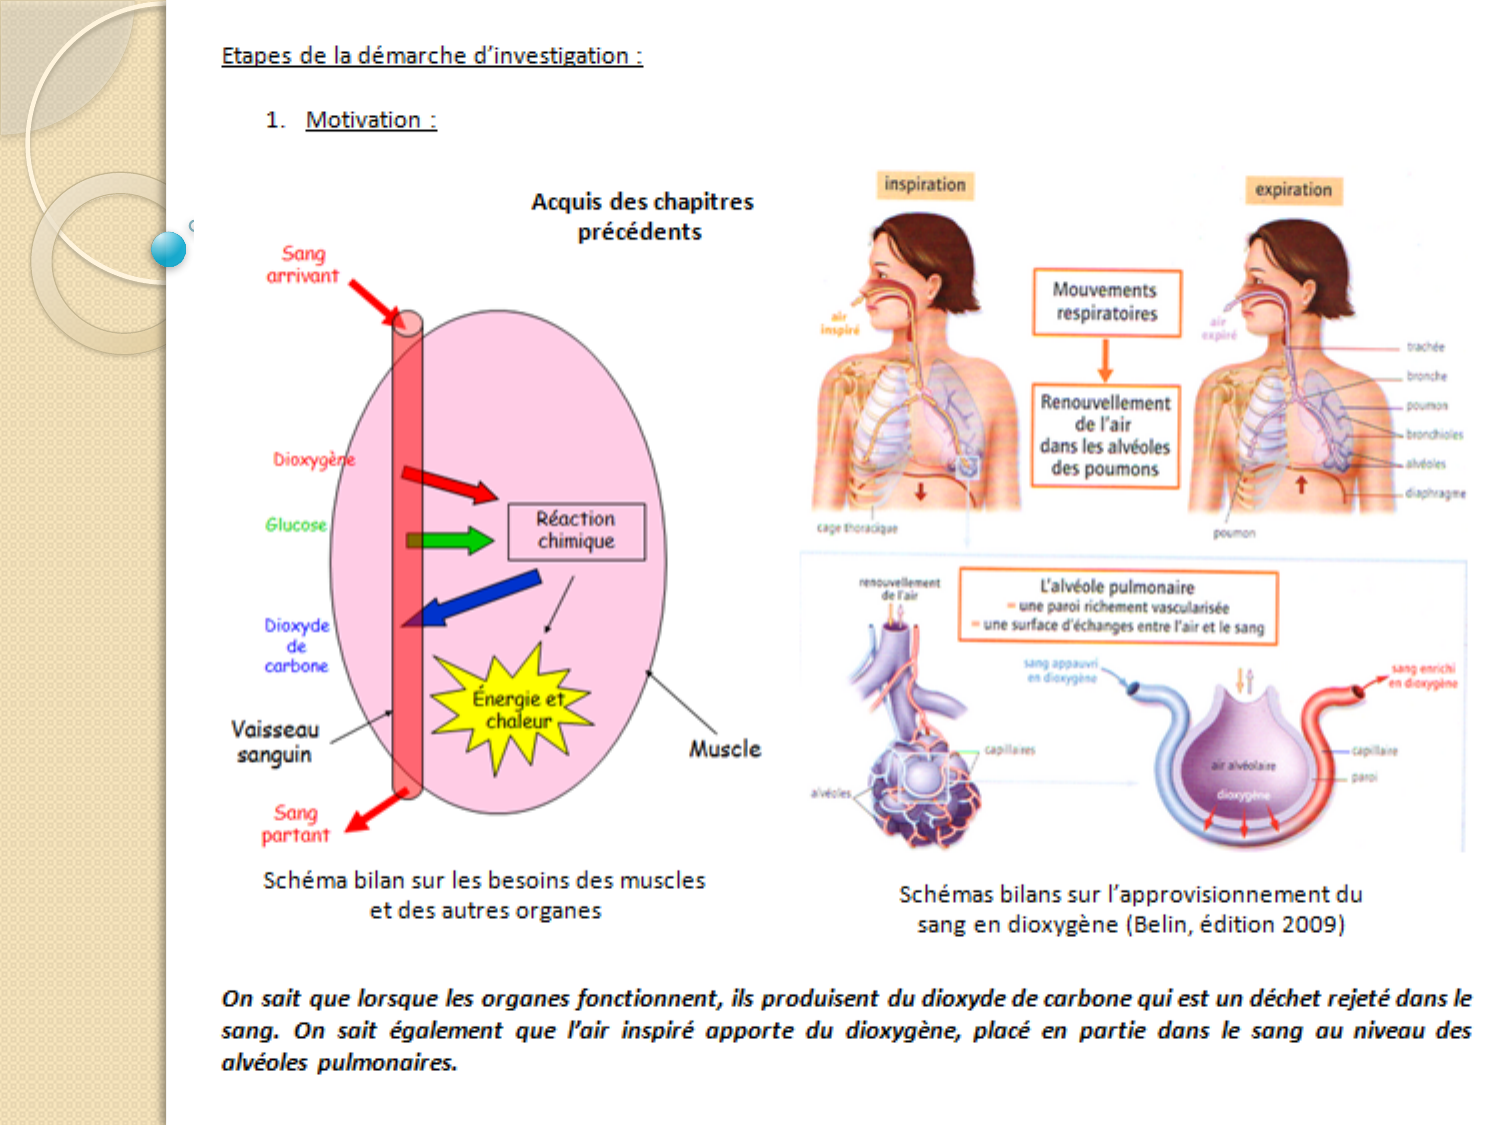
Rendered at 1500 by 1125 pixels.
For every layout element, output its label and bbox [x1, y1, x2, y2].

picture [194, 30, 1500, 1093]
